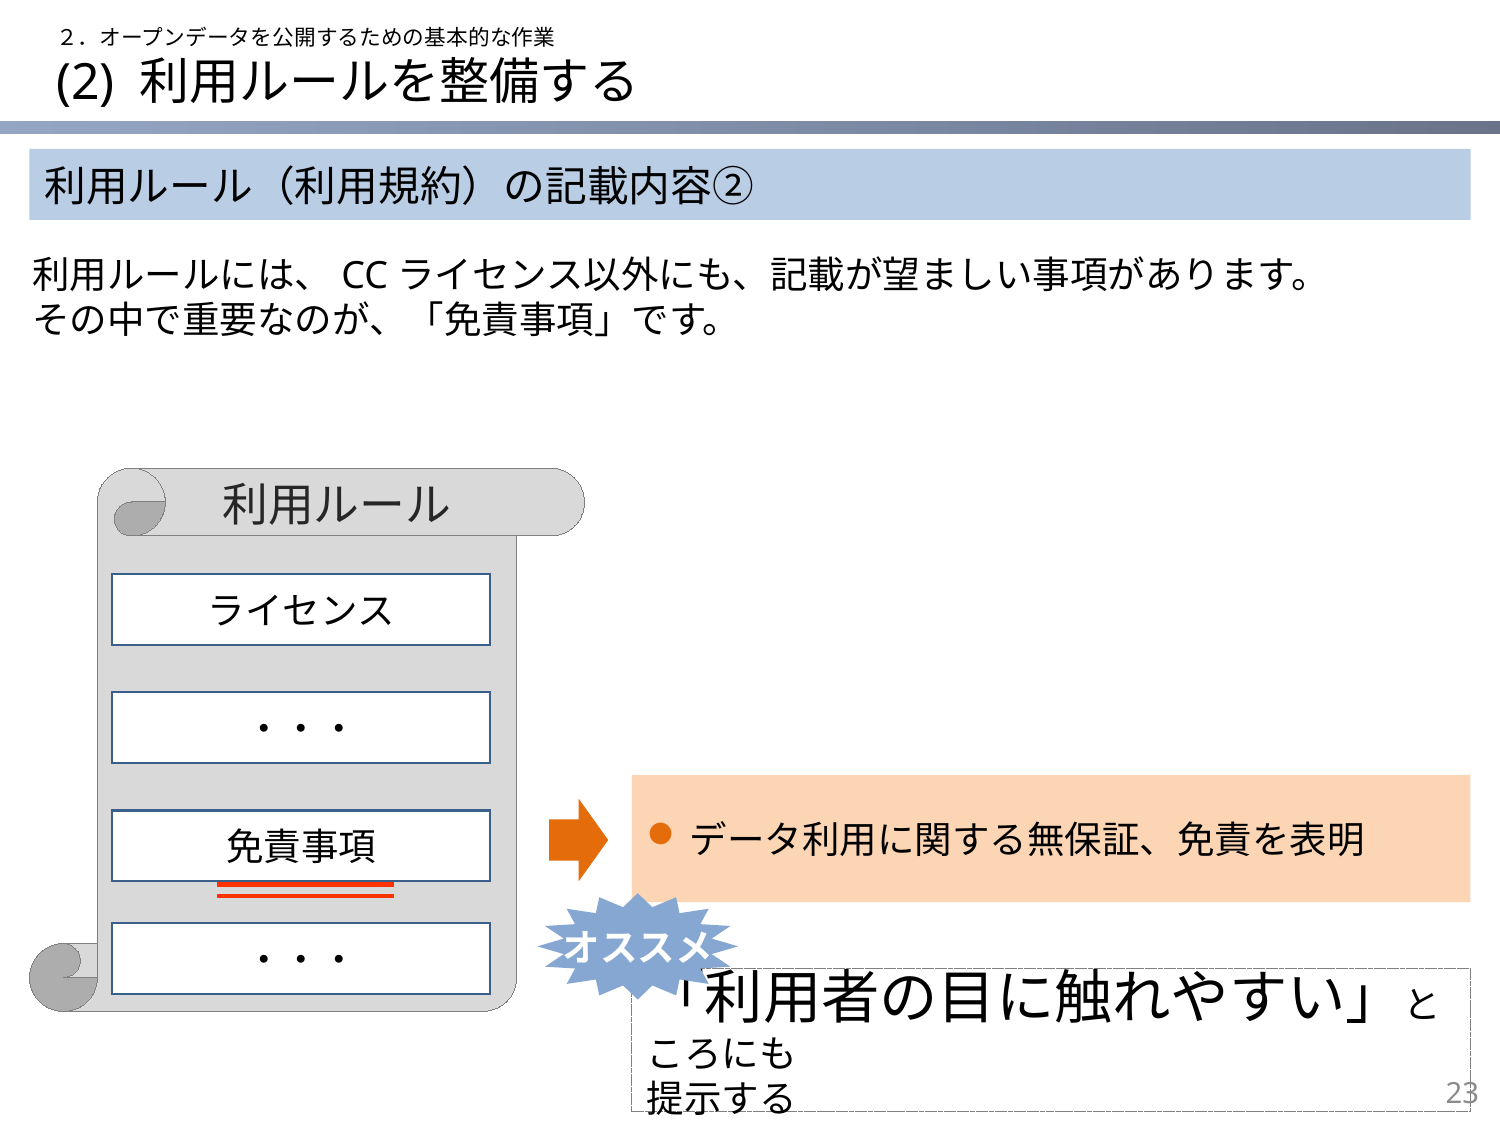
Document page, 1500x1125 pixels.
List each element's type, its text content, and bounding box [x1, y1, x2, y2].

text_box オススメ [533, 891, 742, 1001]
text_box ・・・ [111, 691, 491, 764]
text_box [548, 795, 610, 885]
slide_number 22 [1411, 1070, 1495, 1118]
text_box 免責事項 [111, 809, 491, 882]
text_box 利用ルールには、CCライセンス以外にも、記載が望ましい事項があります。 その中で重要なのが、「免責事項」です。 [17, 243, 1459, 362]
text_box 「利用者の目に触れやすい」ところにも 提示する [631, 968, 1471, 1112]
text_box [29, 488, 517, 1012]
text_box ライセンス [111, 573, 491, 646]
text_box データ利用に関する無保証、免責を表明 [631, 774, 1472, 903]
text_box 利用ルール（利用規約）の記載内容② [28, 148, 1472, 221]
text_box ・・・ [111, 922, 491, 995]
text_box 利用ルール [100, 467, 573, 539]
title (2) 利用ルールを整備する [41, 58, 1459, 119]
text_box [217, 884, 395, 897]
text_box ２．オープンデータを公開するための基本的な作業 [41, 19, 1471, 58]
text_box [573, 476, 585, 528]
